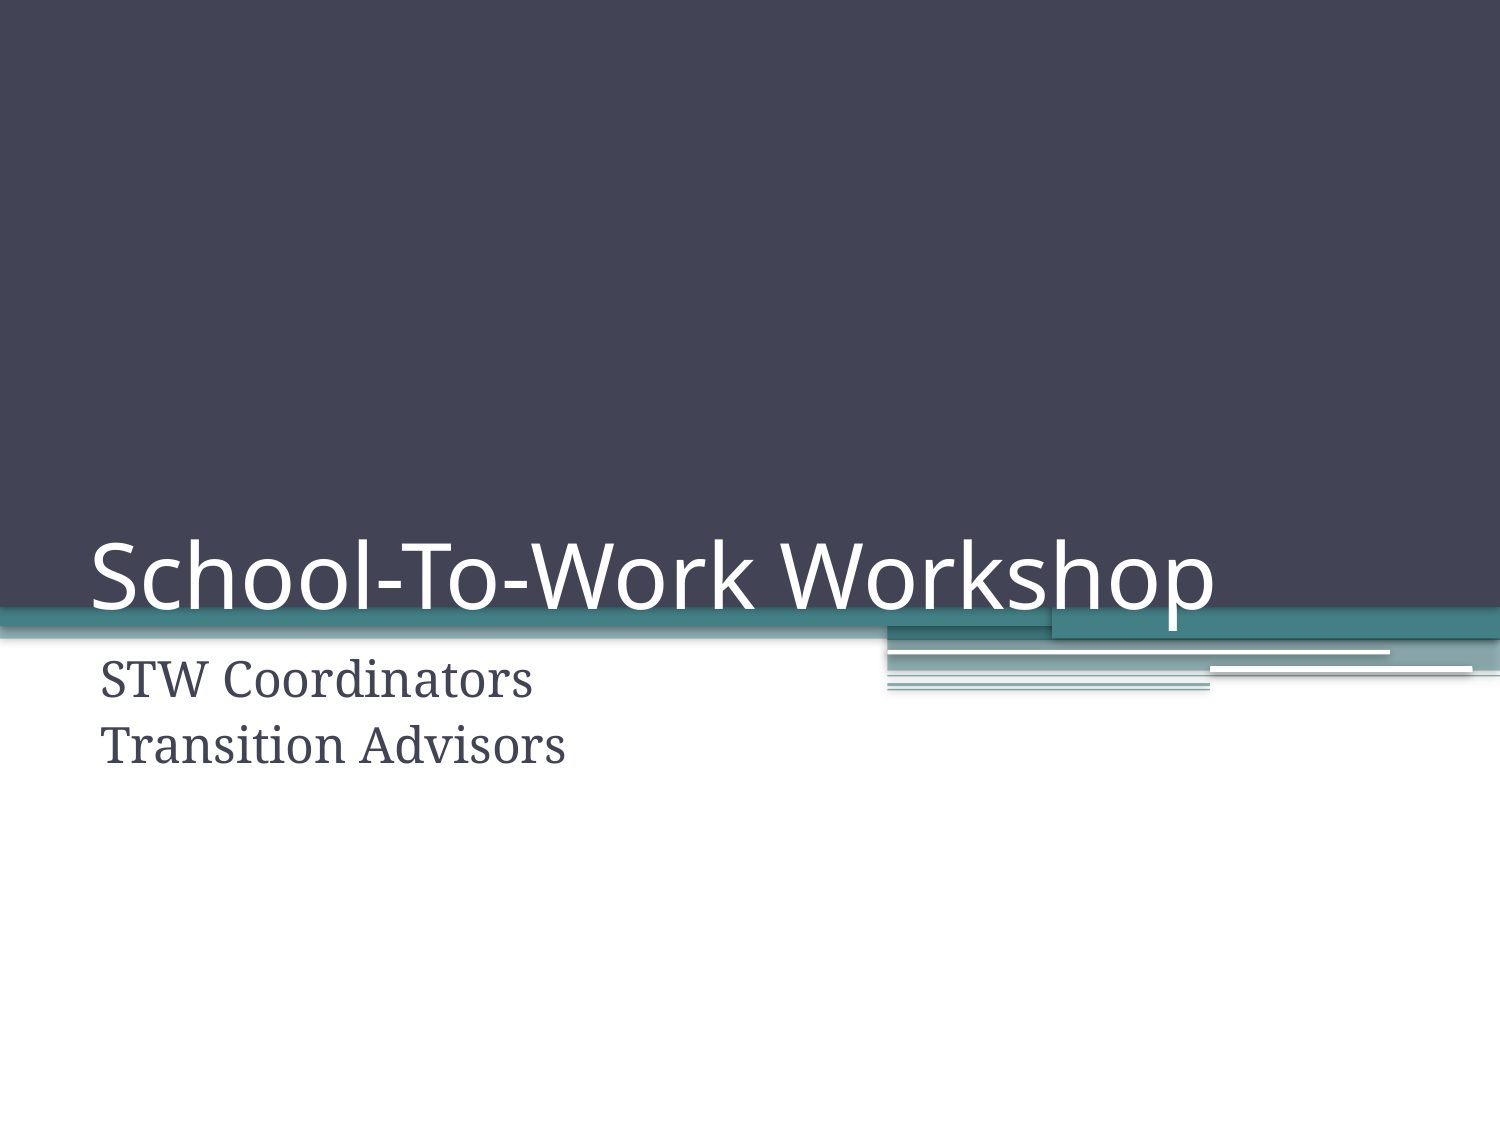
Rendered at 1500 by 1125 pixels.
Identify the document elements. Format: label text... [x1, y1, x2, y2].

subtitle STW Coordinators Transition Advisors [75, 639, 888, 928]
title School-To-Work Workshop [75, 394, 1463, 636]
